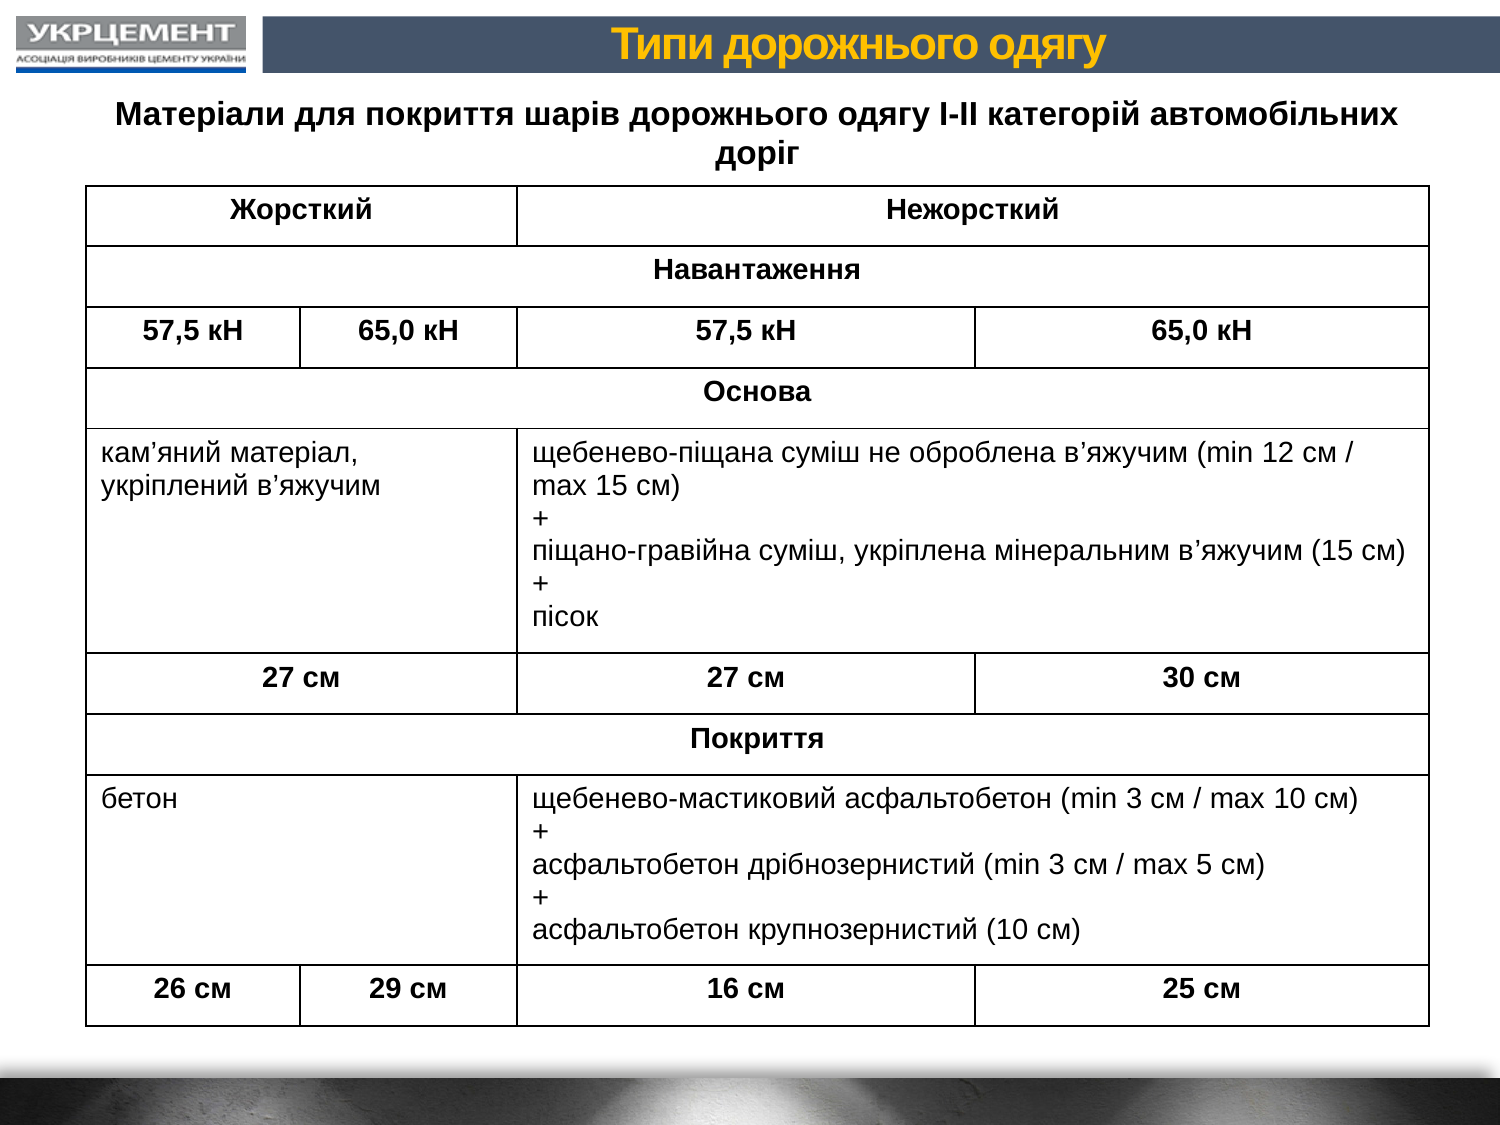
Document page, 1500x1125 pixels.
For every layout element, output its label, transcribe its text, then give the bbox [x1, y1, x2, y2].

table_cell 25 см [976, 966, 1428, 1025]
table_cell 29 см [301, 966, 516, 1025]
table_cell Навантаження [87, 247, 1428, 306]
picture [0, 1078, 1500, 1125]
table_header Нежорсткий [518, 187, 1428, 245]
table_header Жорсткий [87, 187, 516, 245]
table_cell 27 см [87, 654, 516, 713]
table_cell 26 см [87, 966, 299, 1025]
picture [16, 16, 246, 73]
table_cell бетон [87, 776, 516, 964]
table_cell 65,0 кН [301, 308, 516, 367]
table_cell Покриття [87, 715, 1428, 774]
table_cell 16 см [518, 966, 974, 1025]
table_cell щебенево-піщана суміш не оброблена в’яжучим (min 12 см / max 15 см) + піщано-гравійна суміш, укріплена мінеральним в’яжучим (15 см) + пісок [518, 429, 1428, 652]
table_cell кам’яний матеріал, укріплений в’яжучим [87, 429, 516, 652]
table_cell Основа [87, 369, 1428, 428]
table_cell 30 см [976, 654, 1428, 713]
table_cell щебенево-мастиковий асфальтобетон (min 3 см / max 10 см) + асфальтобетон дрібнозернистий (min 3 см / max 5 см) + асфальтобетон крупнозернистий (10 см) [518, 776, 1428, 964]
table_cell 57,5 кН [87, 308, 299, 367]
table_cell 27 см [518, 654, 974, 713]
text_box Типи дорожнього одягу [262, 16, 1500, 73]
table_cell 57,5 кН [518, 308, 974, 367]
table_cell 65,0 кН [976, 308, 1428, 367]
text_box Матеріали для покриття шарів дорожнього одягу І-ІІ категорій автомобільних доріг [88, 84, 1427, 179]
